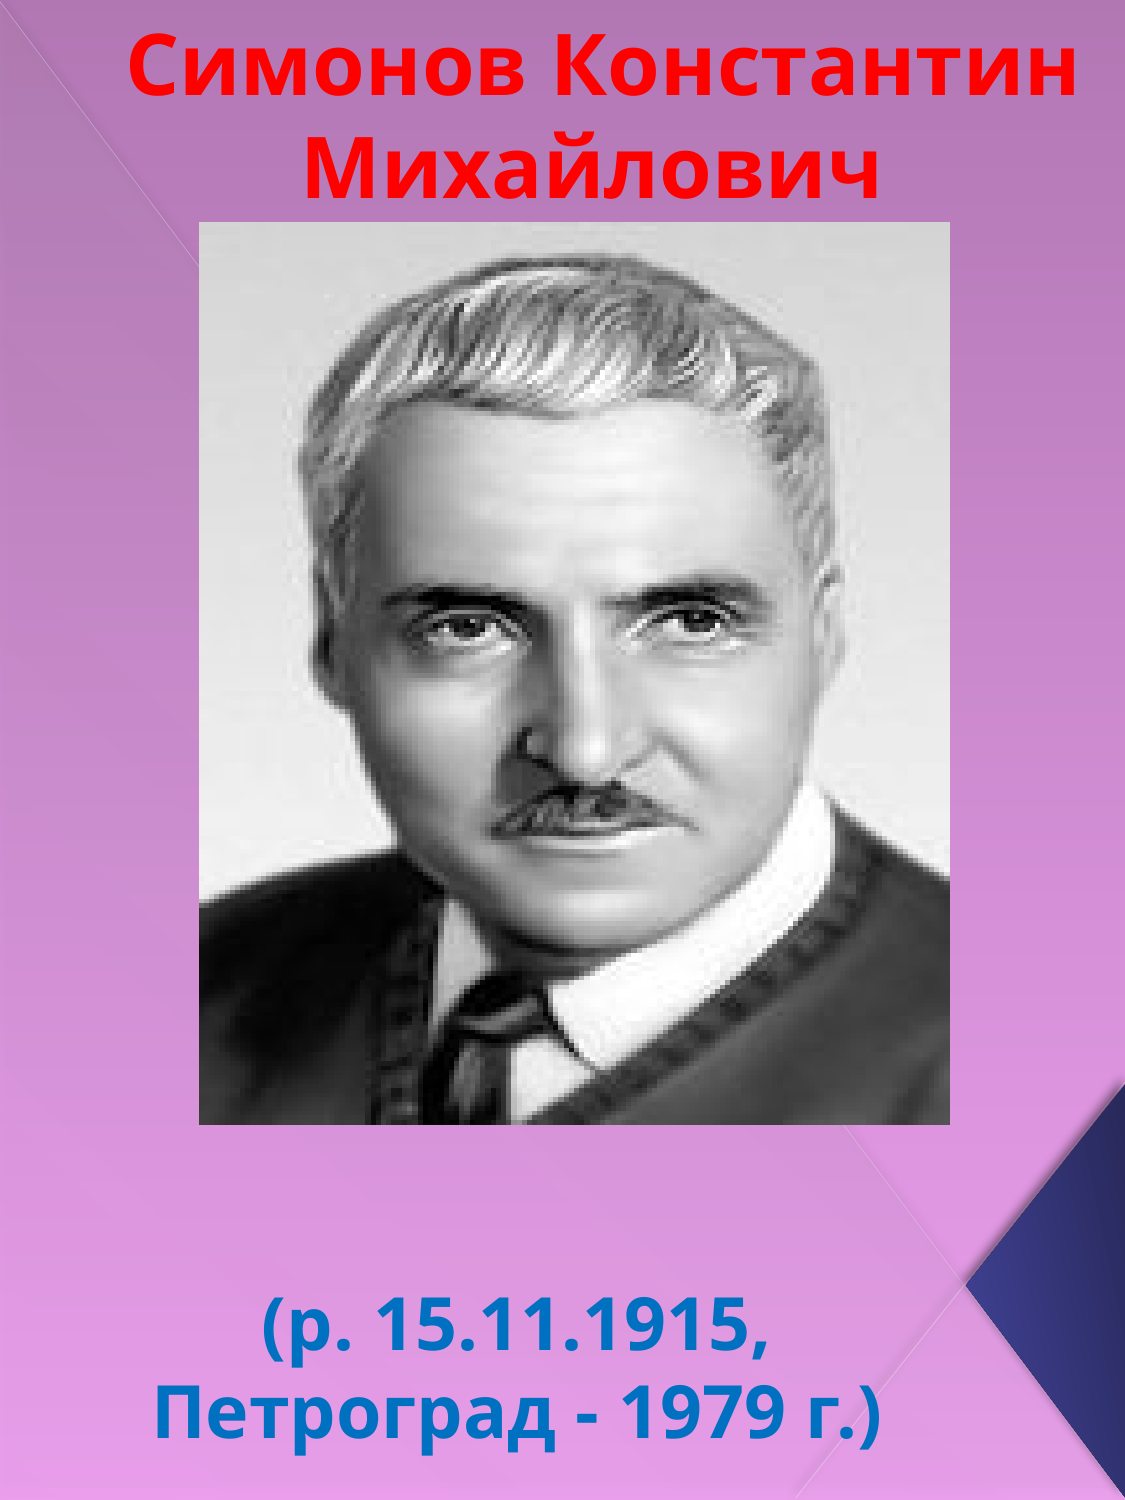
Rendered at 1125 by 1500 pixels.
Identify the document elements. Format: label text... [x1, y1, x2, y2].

subtitle (р. 15.11.1915, Петроград - 1979 г.) [66, 1207, 973, 1465]
picture [198, 222, 950, 1126]
title Симонов Константин Михайлович [0, 0, 1125, 223]
